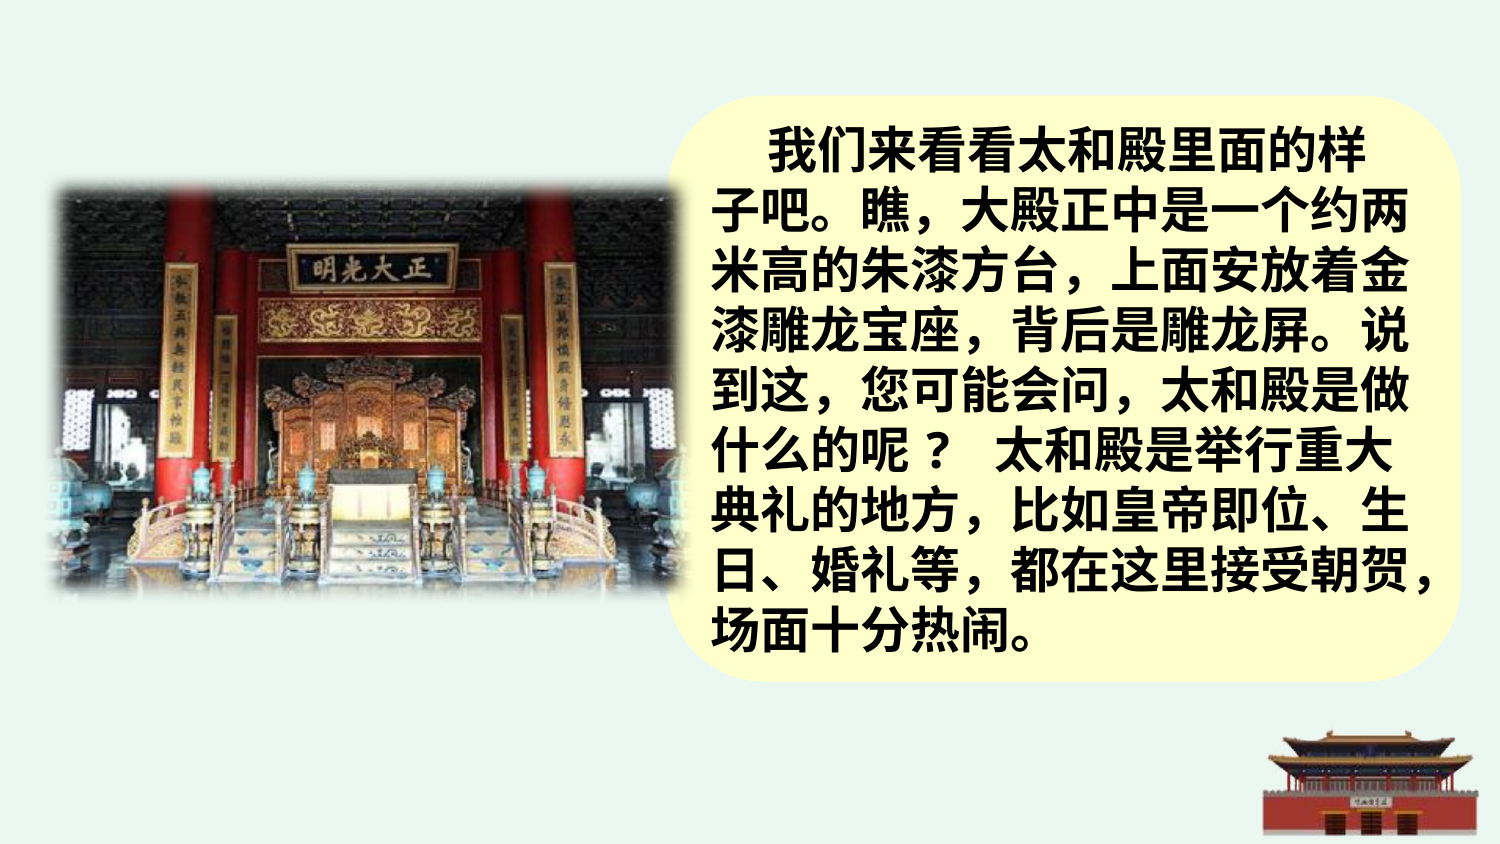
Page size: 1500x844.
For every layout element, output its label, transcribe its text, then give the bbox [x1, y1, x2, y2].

picture [40, 171, 695, 607]
text_box 我们来看看太和殿里面的样子吧。瞧，大殿正中是一个约两米高的朱漆方台，上面安放着金漆雕龙宝座，背后是雕龙屏。说到这，您可能会问，太和殿是做什么的呢? 太和殿是举行重大典礼的地方，比如皇帝即位、生日、婚礼等，都在这里接受朝贺，场面十分热闹。 [668, 93, 1464, 684]
picture [1253, 725, 1484, 838]
